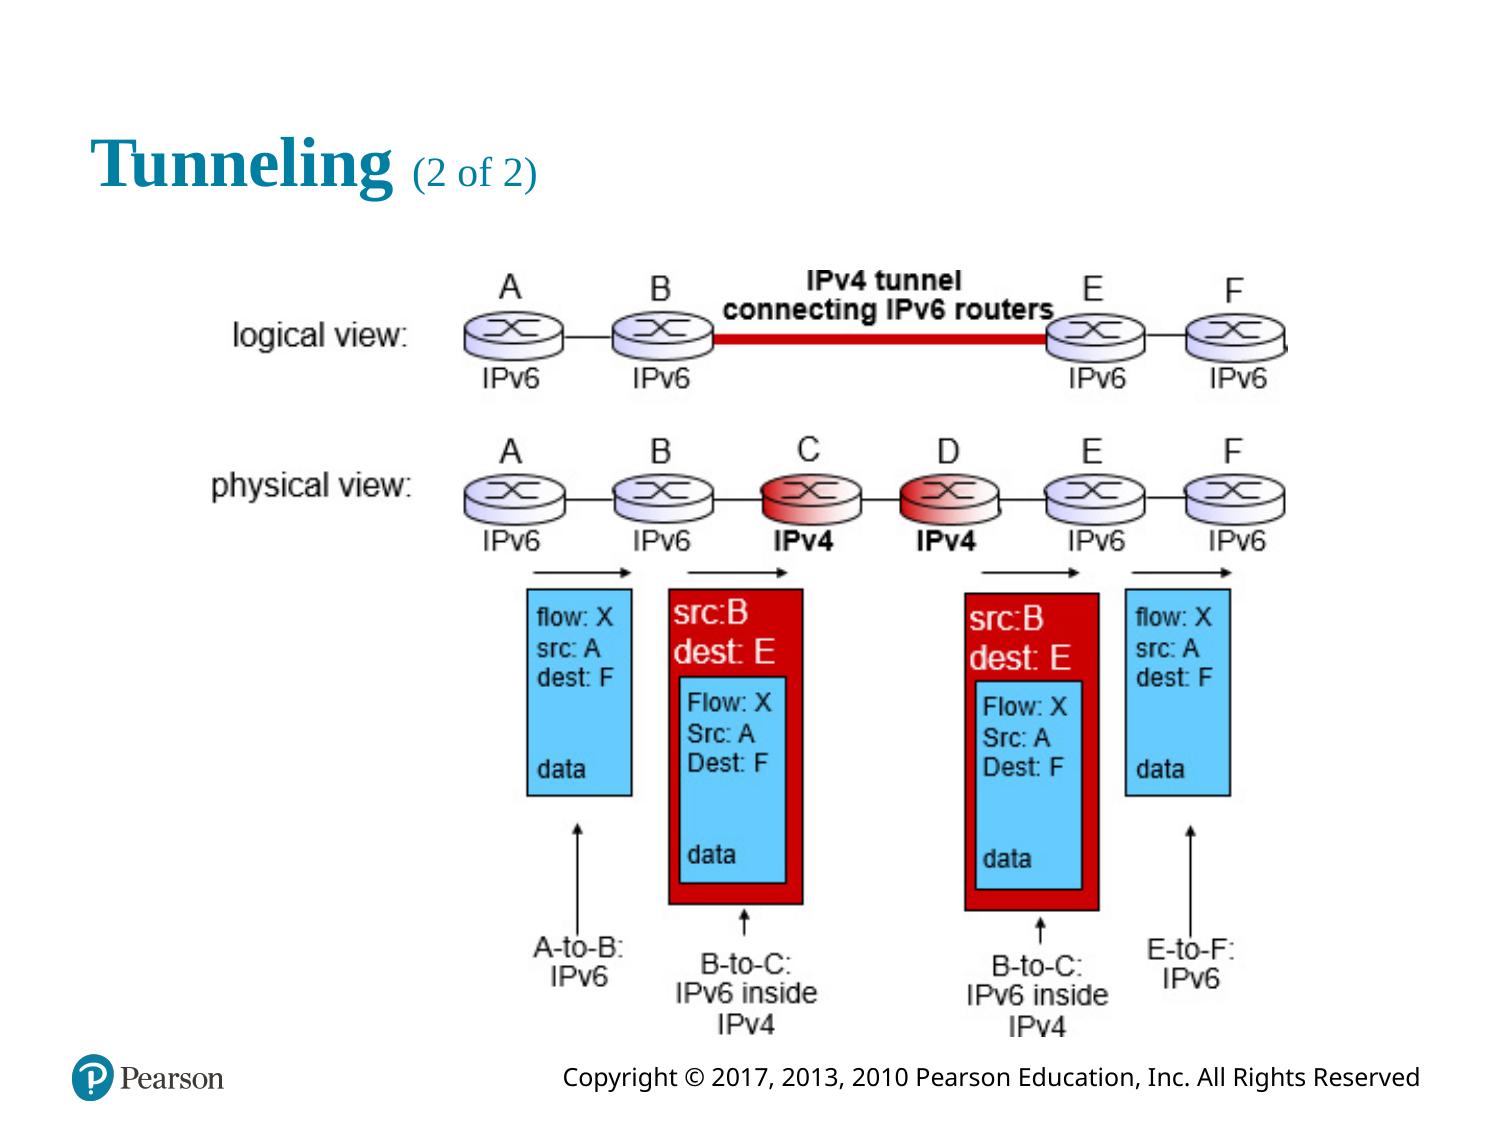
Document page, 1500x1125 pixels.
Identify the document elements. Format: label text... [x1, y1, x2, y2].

picture [80, 1063, 106, 1088]
title Tunneling (2 of 2) [75, 35, 1425, 216]
picture [98, 1054, 224, 1101]
picture [212, 270, 1288, 1038]
picture [72, 1054, 88, 1070]
picture [72, 1087, 83, 1101]
